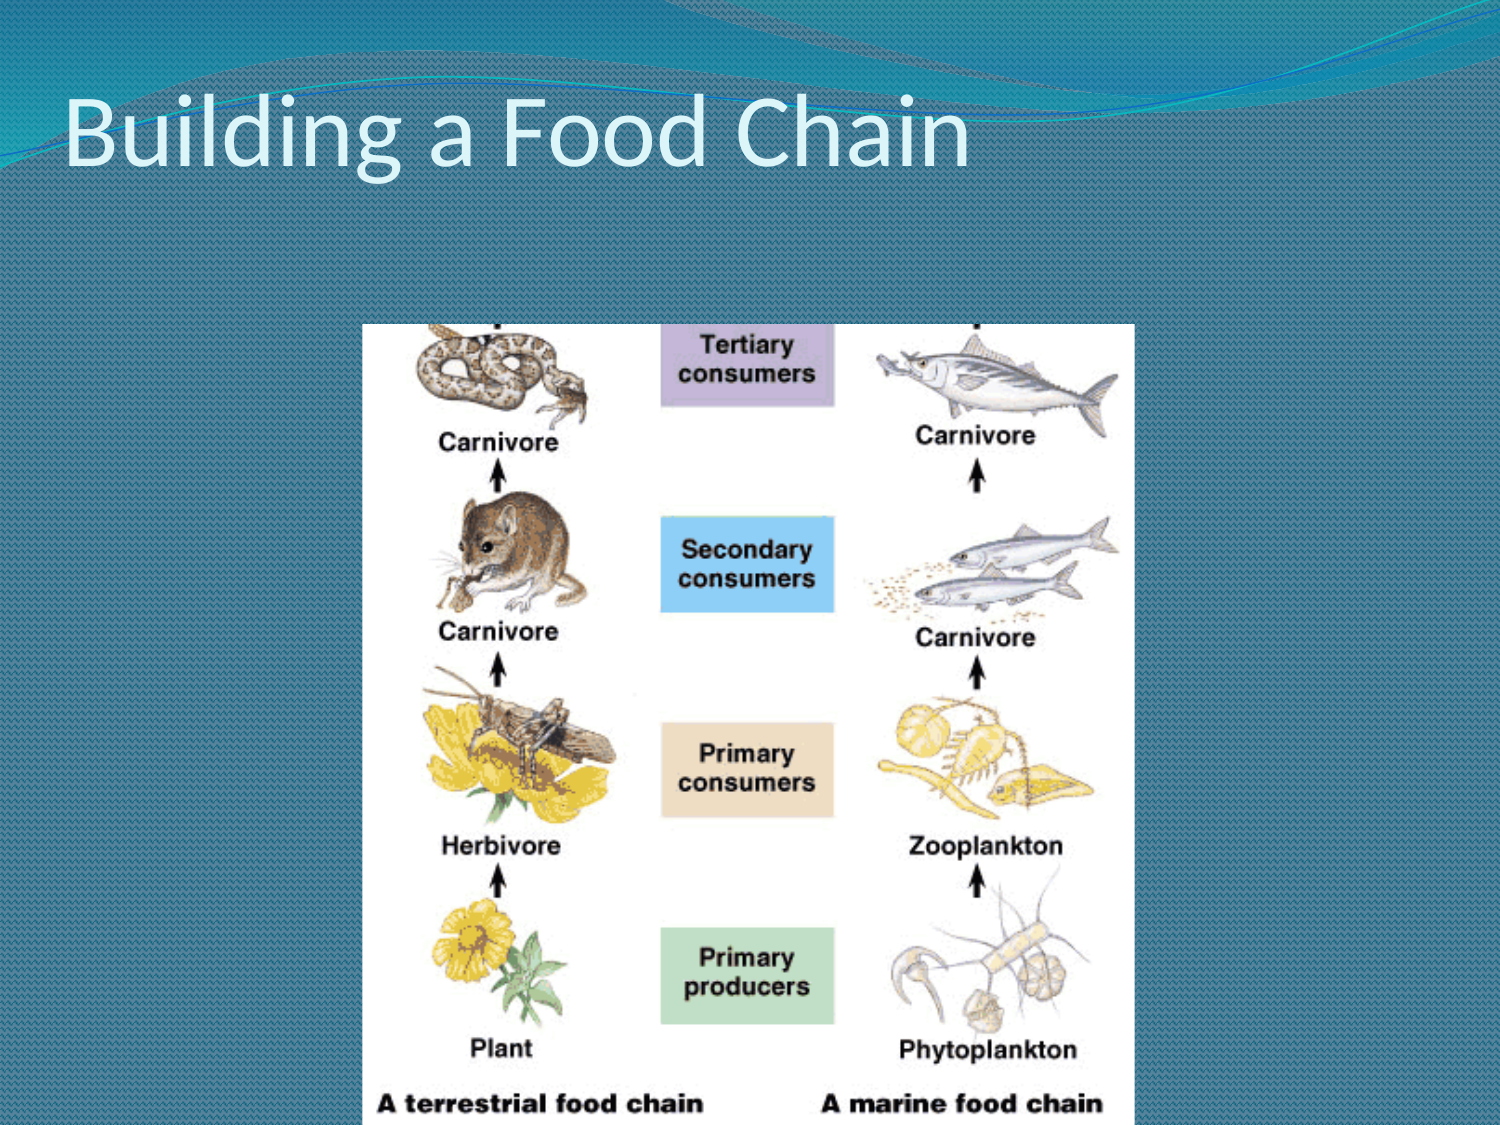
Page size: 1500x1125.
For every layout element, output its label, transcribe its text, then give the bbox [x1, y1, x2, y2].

title Building a Food Chain [62, 0, 1413, 188]
picture [362, 324, 1135, 1125]
